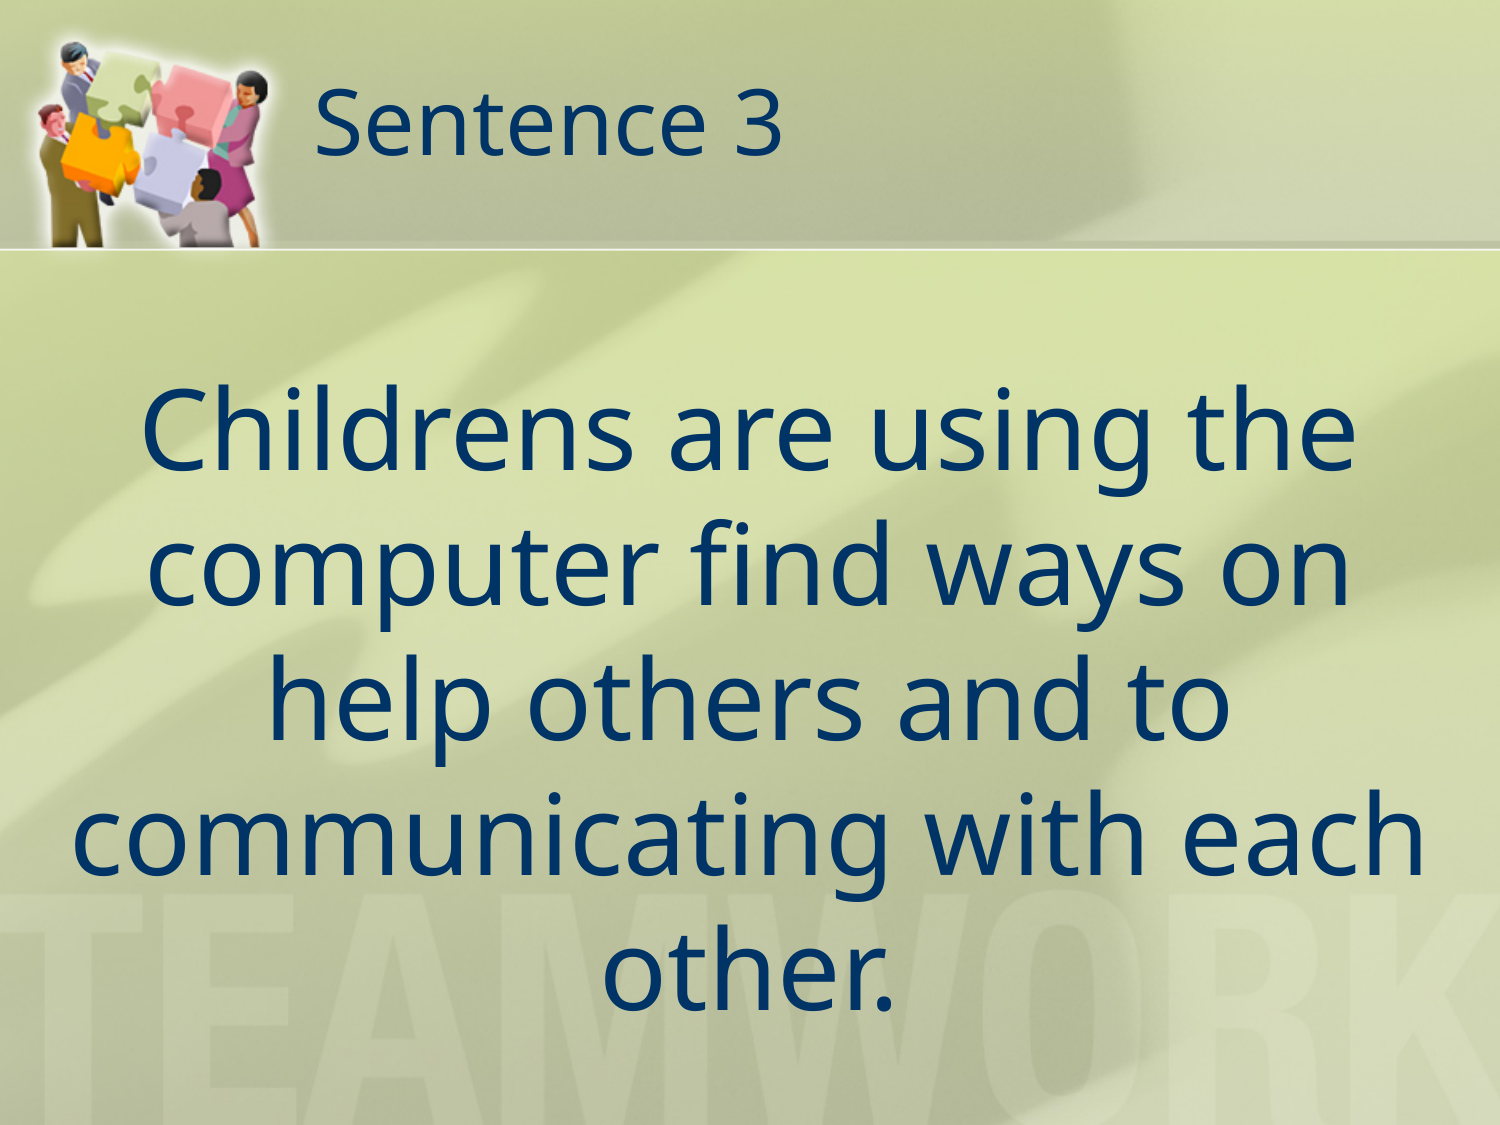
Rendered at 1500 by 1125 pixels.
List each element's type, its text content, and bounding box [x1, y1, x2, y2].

list Childrens are using the computer find ways on help others and to communicating with each other. [24, 350, 1475, 988]
title Sentence 3 [298, 24, 1475, 213]
picture [0, 0, 1500, 1125]
